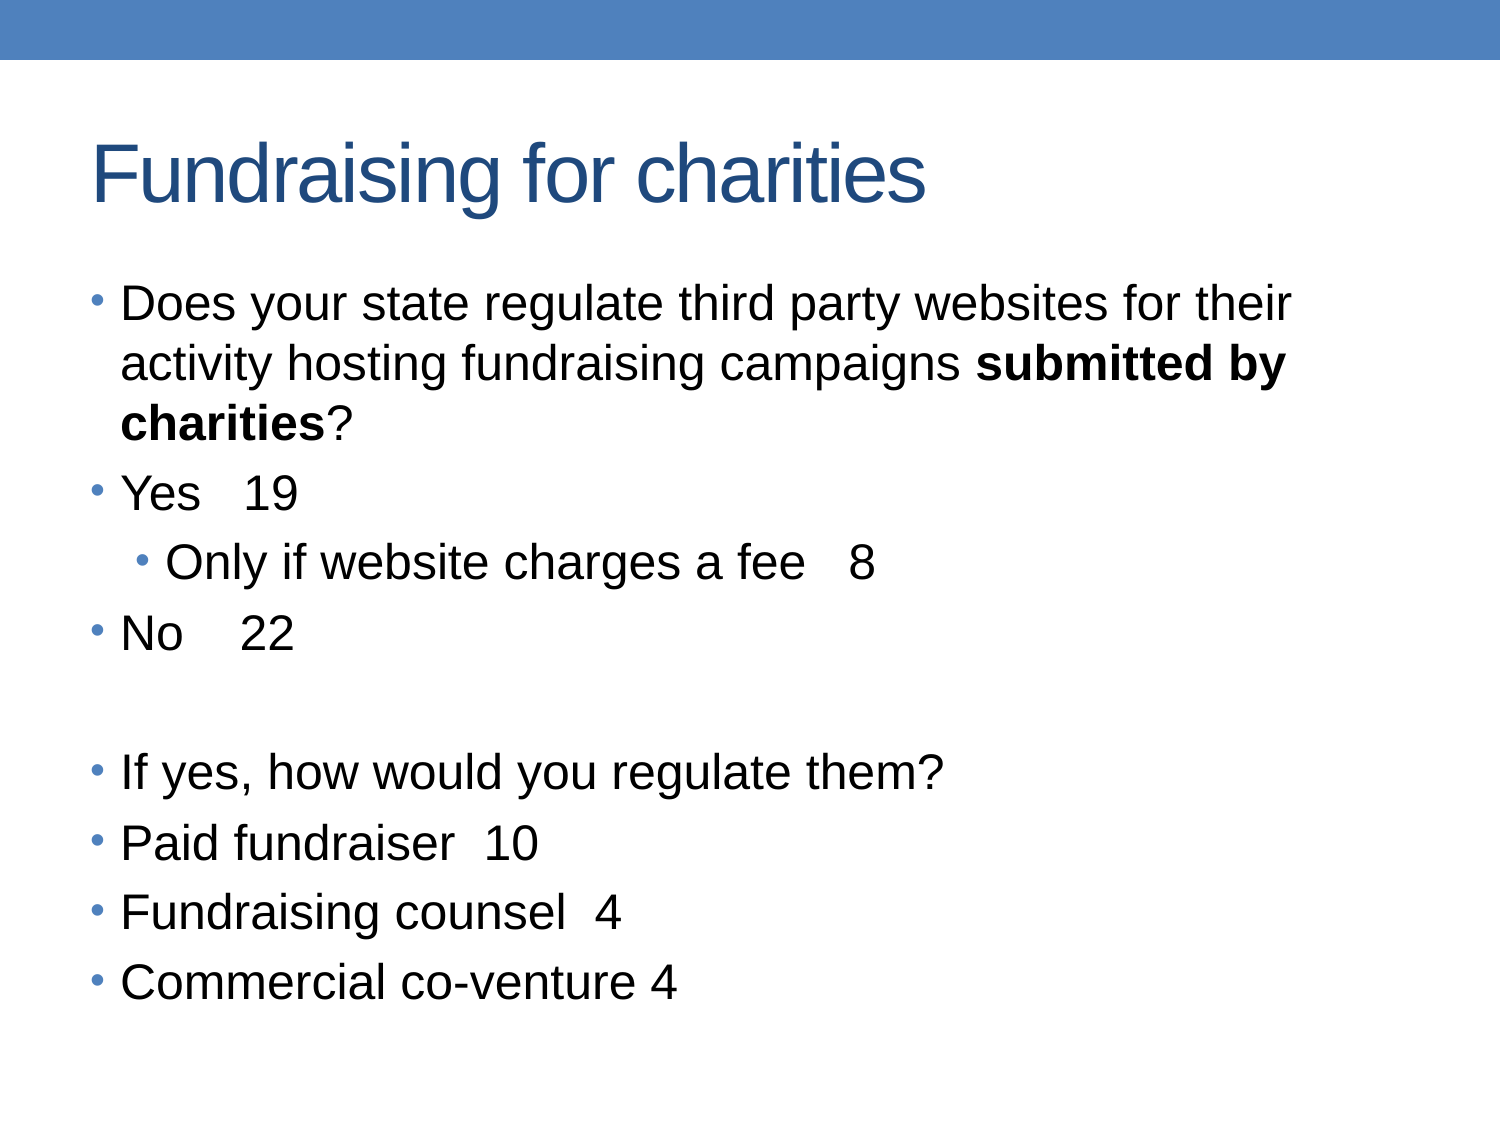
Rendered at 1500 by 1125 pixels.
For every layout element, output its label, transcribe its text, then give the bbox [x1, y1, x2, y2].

title Fundraising for charities [75, 87, 1425, 250]
list Does your state regulate third party websites for their activity hosting fundraising campaigns submitted by charities? Yes 19 Only if website charges a fee 8 No 22 If yes, how would you regulate them? Paid fundraiser 10 Fundraising counsel 4 Commercial co-venture 4 [75, 262, 1425, 1063]
